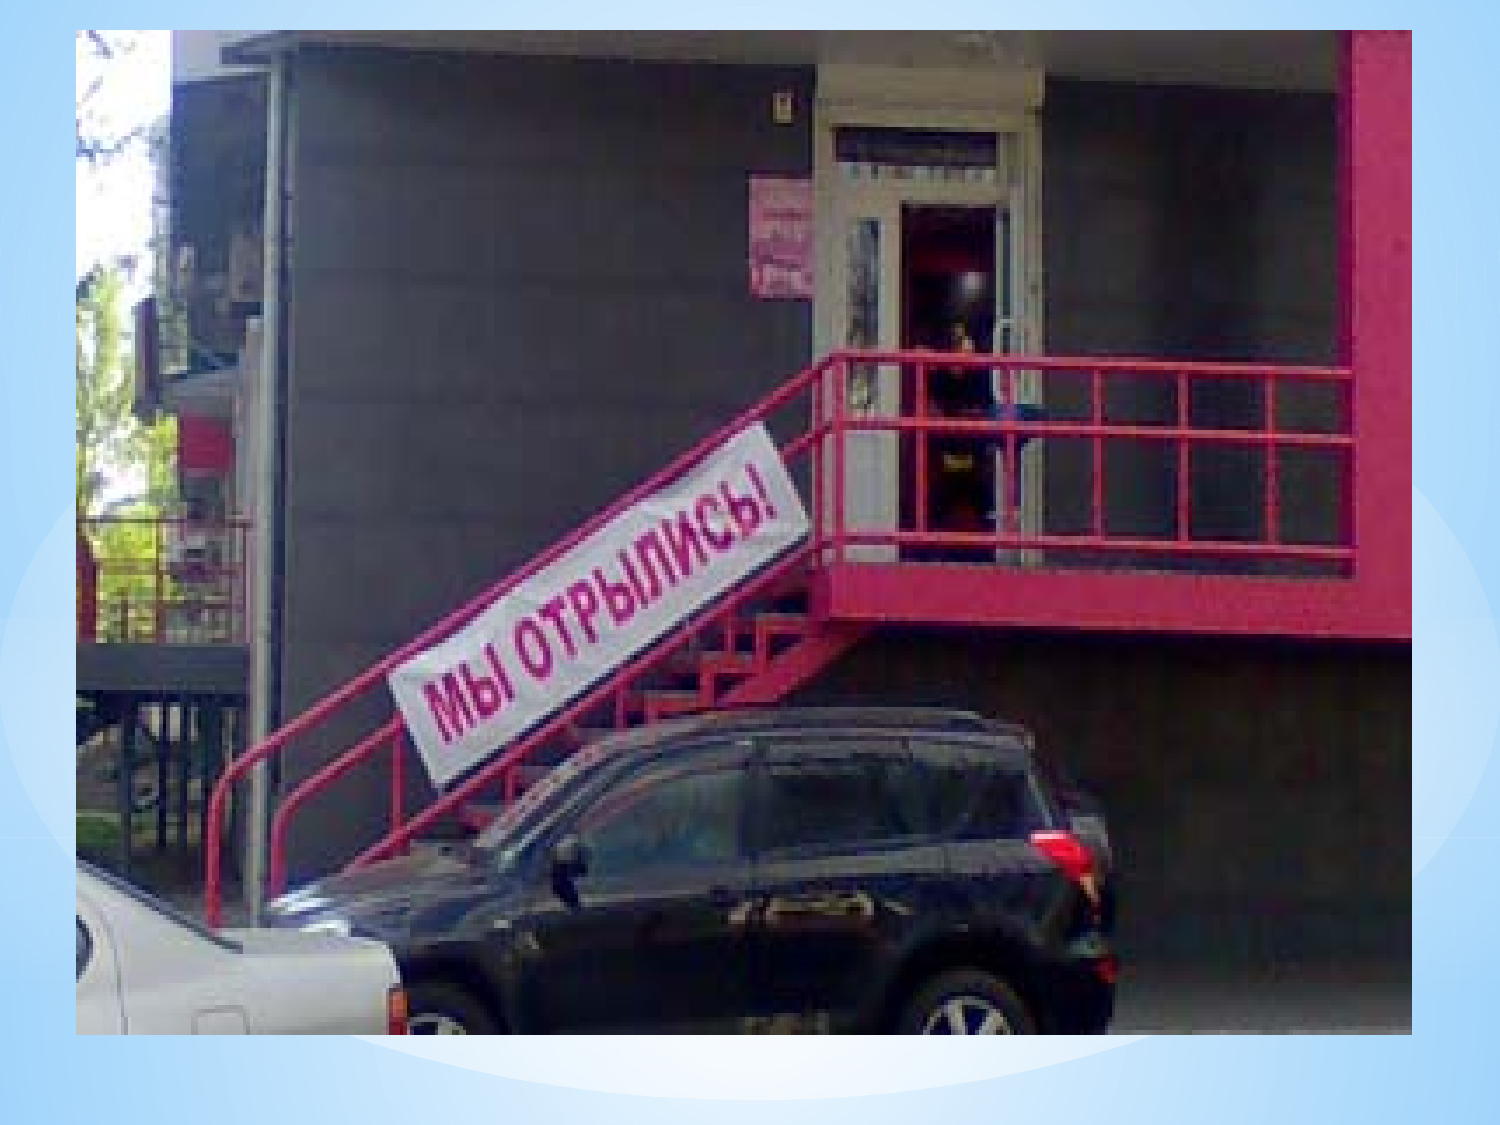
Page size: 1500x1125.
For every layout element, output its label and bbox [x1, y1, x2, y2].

list [76, 30, 1412, 1036]
